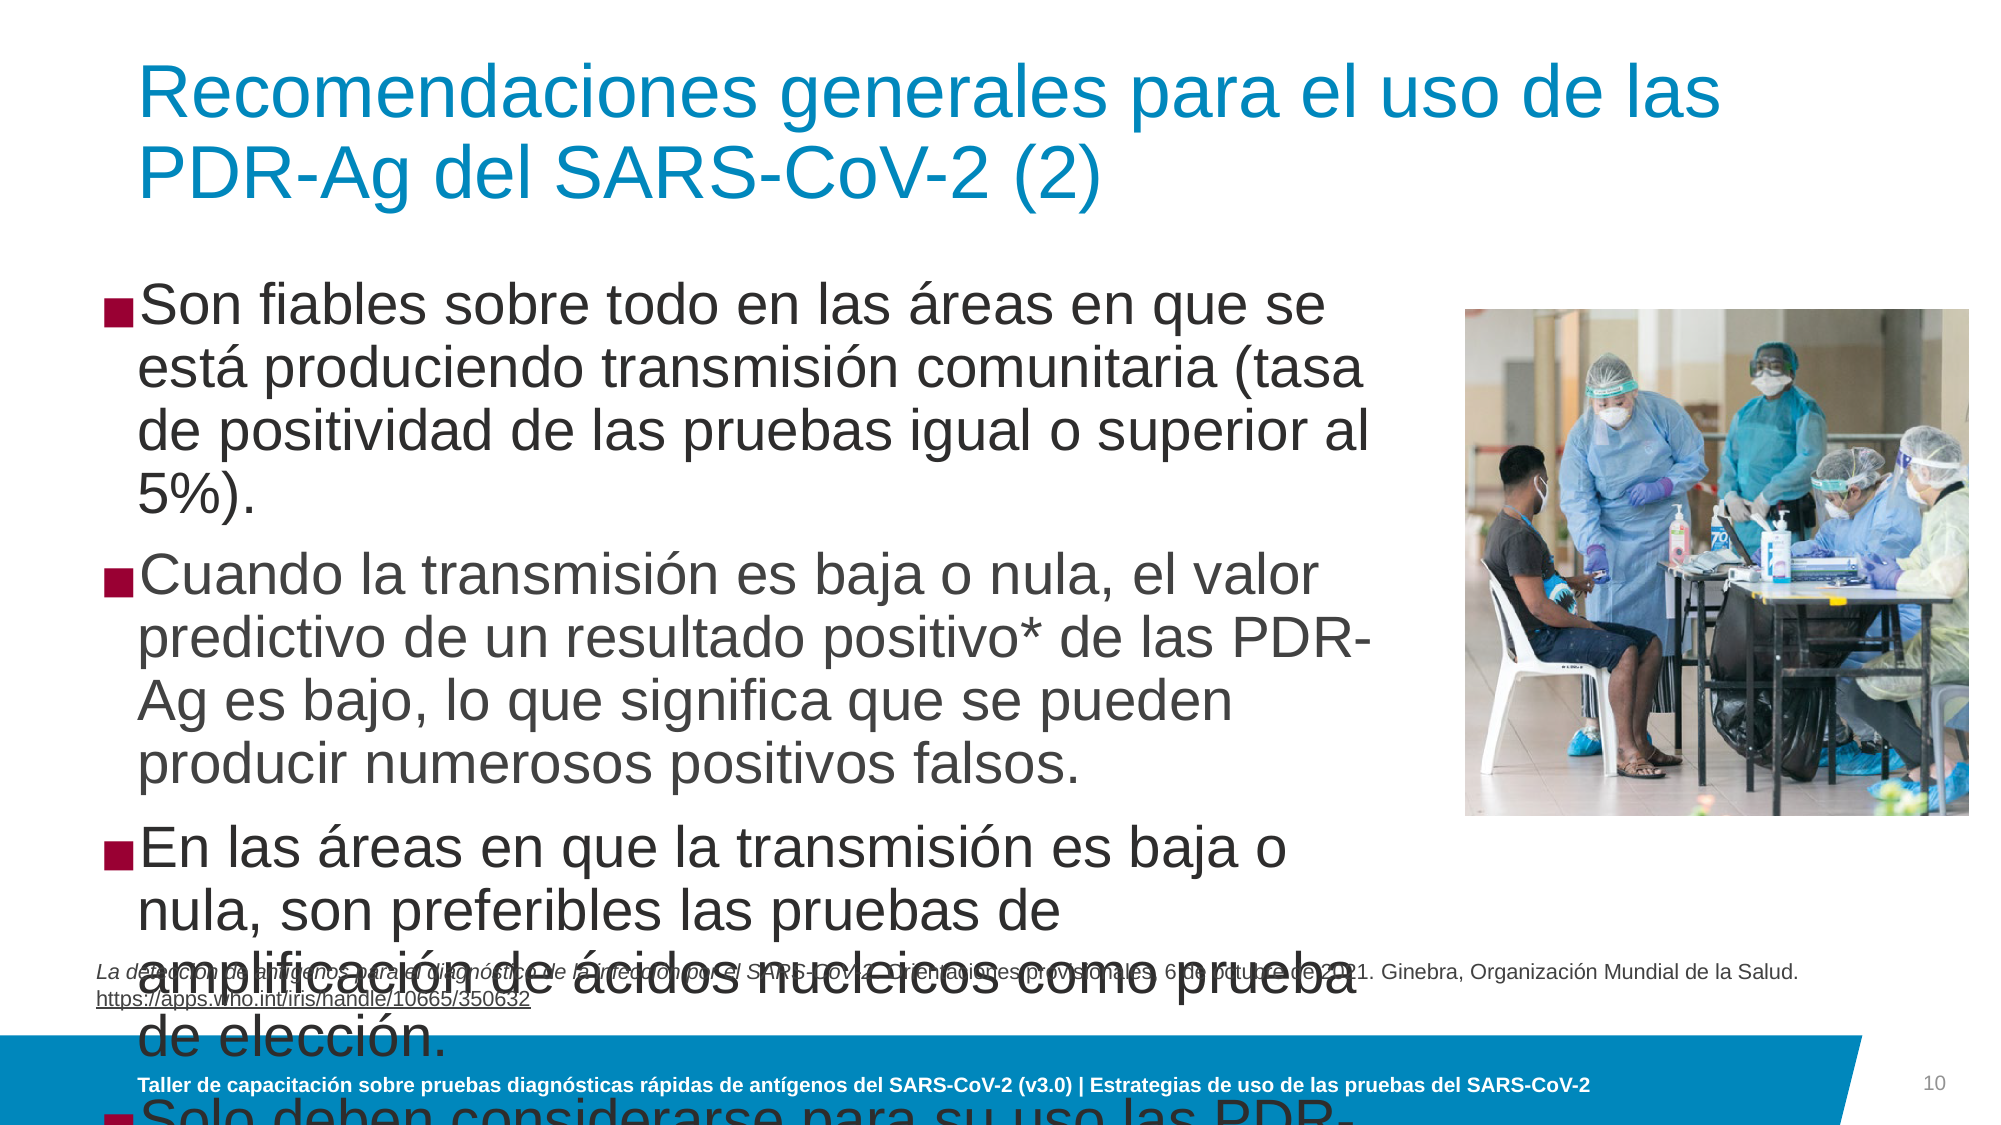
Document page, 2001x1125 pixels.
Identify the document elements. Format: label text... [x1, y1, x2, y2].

picture [1465, 309, 1969, 816]
picture [266, 1035, 292, 1042]
picture [221, 1035, 247, 1042]
list Son fiables sobre todo en las áreas en que se está produciendo transmisión comunitaria (tasa de positividad de las pruebas igual o superior al 5%). Cuando la transmisión es baja o nula, el valor predictivo de un resultado positivo* de las PDR-Ag es bajo, lo que significa que se pueden producir numerosos positivos falsos. En las áreas en que la transmisión es baja o nula, son preferibles las pruebas de amplificación de ácidos nucleicos como prueba de elección. Solo deben considerarse para su uso las PDR-Ag del SARS-CoV-2 que reúnan los criterios recomendados de rendimiento (sensibilidad ≥ 80% y especificidad ≥ 97%). *El valor predictivo de un resultado positivo es la probabilidad de que una persona con un resultado positivo en la prueba sufra la enfermedad. [85, 267, 1424, 653]
text_box La detección de antígenos para el diagnóstico de la infección por el SARS-CoV-2. Orientaciones provisionales, 6 de octubre de 2021. Ginebra, Organización Mundial de la Salud. https://apps.who.int/iris/handle/10665/350632 [80, 950, 1947, 1018]
picture [172, 1035, 198, 1042]
footer Taller de capacitación sobre pruebas diagnósticas rápidas de antígenos del SARS-CoV-2 (v3.0) | Estrategias de uso de las pruebas del SARS-CoV-2 [137, 1042, 1733, 1125]
title Recomendaciones generales para el uso de las PDR-Ag del SARS-CoV-2 (2) [137, 59, 1863, 215]
slide_number 10 [1862, 1035, 1947, 1125]
